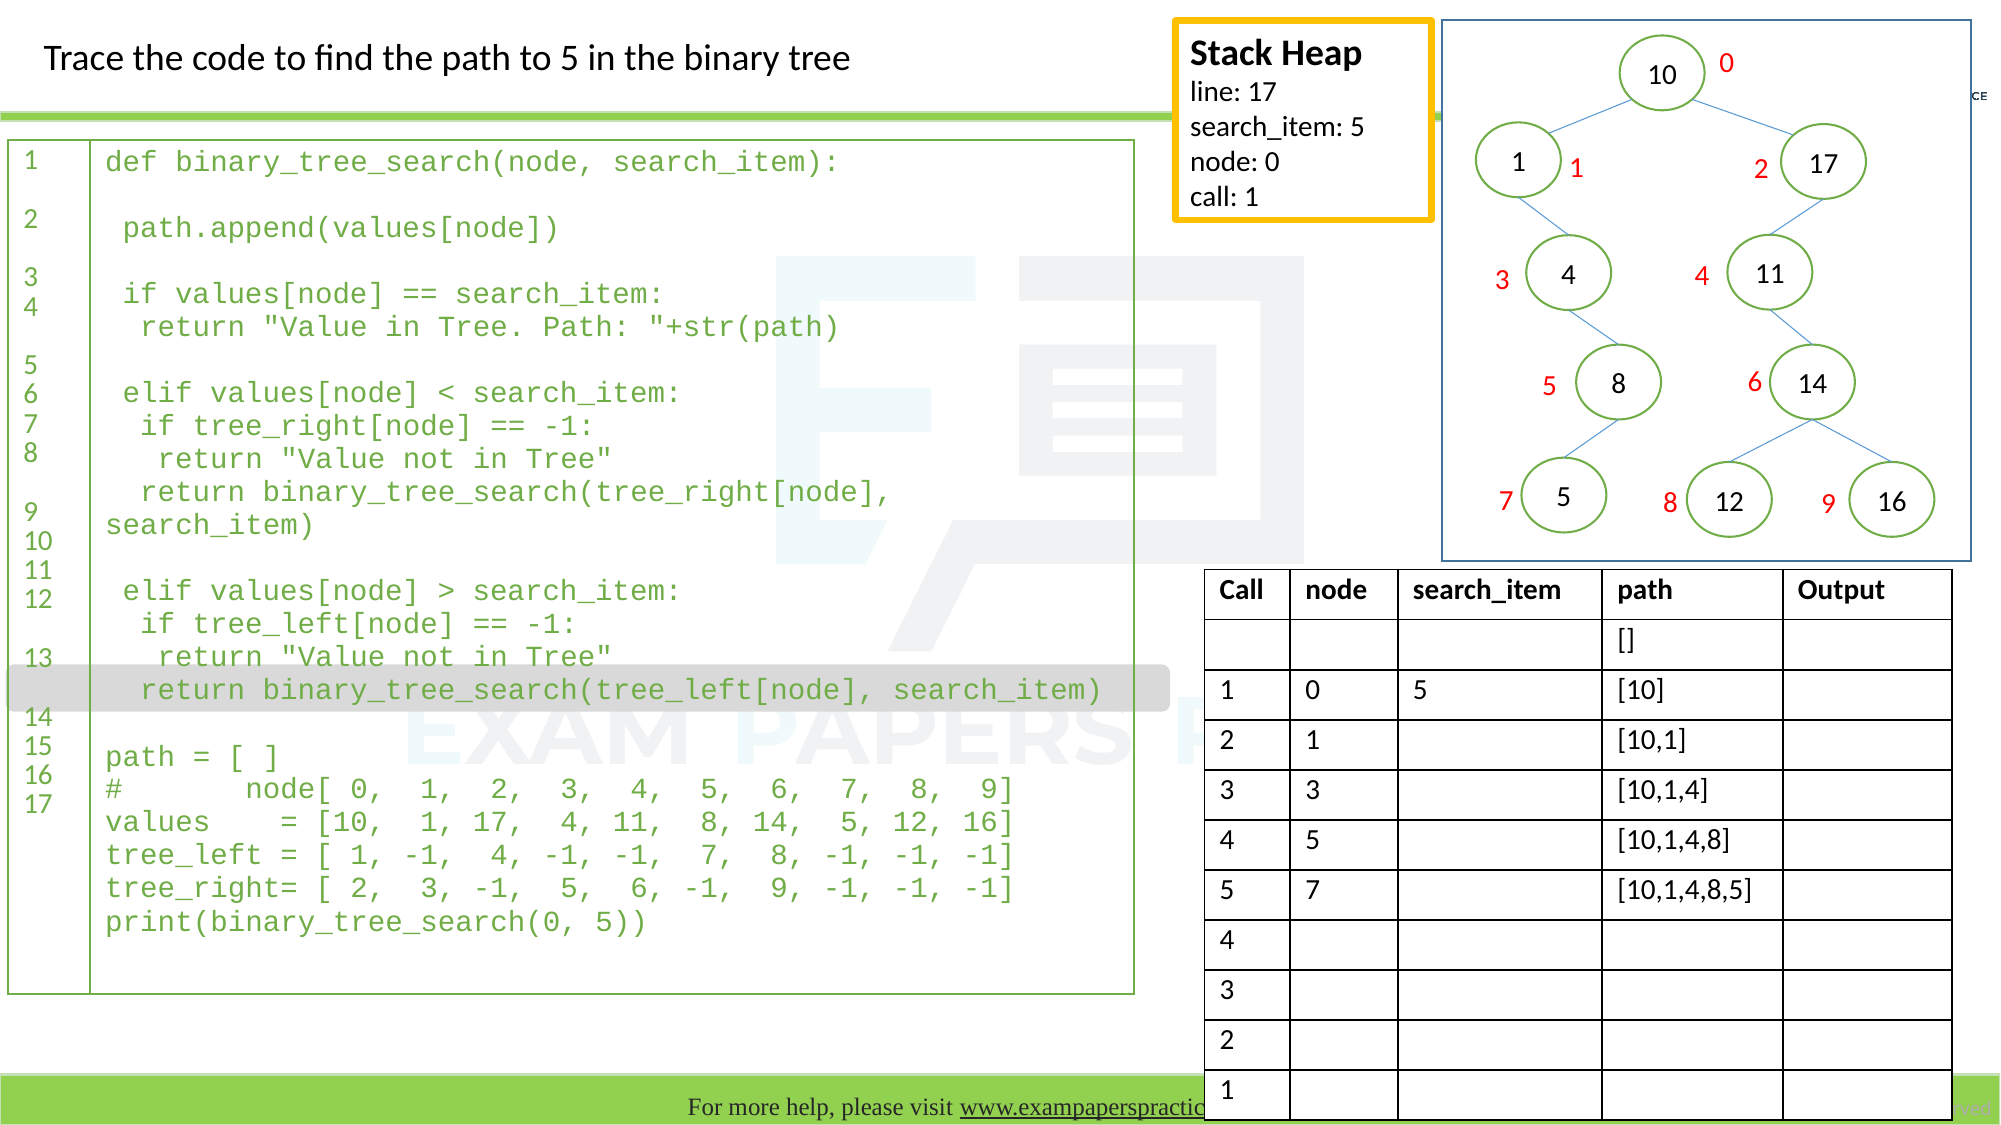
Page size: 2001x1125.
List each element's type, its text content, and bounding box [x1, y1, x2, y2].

table_header node [1291, 570, 1397, 619]
table_cell [1399, 871, 1601, 919]
table_cell 4 [1205, 821, 1289, 869]
table_cell [1784, 721, 1951, 769]
table_cell [10,1] [1603, 721, 1782, 769]
table_cell [1784, 620, 1951, 669]
table_cell 2 [1205, 1021, 1289, 1069]
table_header search_item [1399, 570, 1601, 619]
table_cell [1399, 821, 1601, 869]
table_cell [1784, 921, 1951, 969]
table_cell [1399, 620, 1601, 669]
table_cell [1784, 871, 1951, 919]
table_cell [1205, 620, 1289, 669]
table_header path [1603, 570, 1782, 619]
table_cell [1603, 1021, 1782, 1069]
table_cell [10] [1603, 671, 1782, 719]
table_cell 4 [1205, 921, 1289, 969]
table_cell 1 [1291, 721, 1397, 769]
table_cell [10,1,4,8] [1603, 821, 1782, 869]
table_cell [1784, 1021, 1951, 1069]
table_cell [1784, 971, 1951, 1019]
table_cell [1291, 1021, 1397, 1069]
table_cell [1399, 921, 1601, 969]
table_cell [1784, 771, 1951, 819]
table_cell [1399, 721, 1601, 769]
text_box Trace the code to find the path to 5 in the binary tree [28, 25, 1072, 86]
table_cell [1784, 821, 1951, 869]
table_header def binary_tree_search(node, search_item): path.append(values[node]) if values[node] == search_item: return "Value in Tree. Path: "+str(path) elif values[node] < search_item: if tree_right[node] == -1: return "Value not in Tree" return binary_tree_search(tree_right[node], search_item) elif values[node] > search_item: if tree_left[node] == -1: return "Value not in Tree" return binary_tree_search(tree_left[node], search_item) path = [ ] # node[ 0, 1, 2, 3, 4, 5, 6, 7, 8, 9] values = [10, 1, 17, 4, 11, 8, 14, 5, 12, 16] tree_left = [ 1, -1, 4, -1, -1, 7, 8, -1, -1, -1] tree_right= [ 2, 3, -1, 5, 6, -1, 9, -1, -1, -1] print(binary_tree_search(0, 5)) [91, 141, 1133, 993]
table_cell [1399, 971, 1601, 1019]
table_cell [1291, 620, 1397, 669]
table_cell 7 [1291, 871, 1397, 919]
table_cell [10,1,4,8,5] [1603, 871, 1782, 919]
table_cell 3 [1205, 771, 1289, 819]
table_header Output [1784, 570, 1951, 619]
table_cell [1291, 971, 1397, 1019]
table_cell [1399, 771, 1601, 819]
table_cell 2 [1205, 721, 1289, 769]
text_box [1135, 664, 1171, 712]
table_cell [1399, 1071, 1601, 1119]
table_cell [1291, 921, 1397, 969]
text_box Stack Heap line: 17 search_item: 5 node: 0 call: 1 [1175, 20, 1432, 220]
table_cell 0 [1291, 671, 1397, 719]
table_cell 1 [1205, 671, 1289, 719]
table_header Call [1205, 570, 1289, 619]
table_cell [1784, 671, 1951, 719]
table_cell [] [1603, 620, 1782, 669]
table_cell 5 [1399, 671, 1601, 719]
table_cell 3 [1291, 771, 1397, 819]
table_cell 1 [1205, 1071, 1289, 1119]
table_cell 5 [1205, 871, 1289, 919]
table_cell 3 [1205, 971, 1289, 1019]
table_cell [1603, 921, 1782, 969]
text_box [1442, 20, 1972, 562]
table_cell 5 [1291, 821, 1397, 869]
table_cell [1603, 1071, 1782, 1119]
table_header 1 2 3 4 5 6 7 8 9 10 11 12 13 14 15 16 17 [9, 141, 89, 993]
table_cell [1784, 1071, 1951, 1119]
table_cell [1399, 1021, 1601, 1069]
table_cell [1291, 1071, 1397, 1119]
table_cell [1603, 971, 1782, 1019]
table_cell [10,1,4] [1603, 771, 1782, 819]
